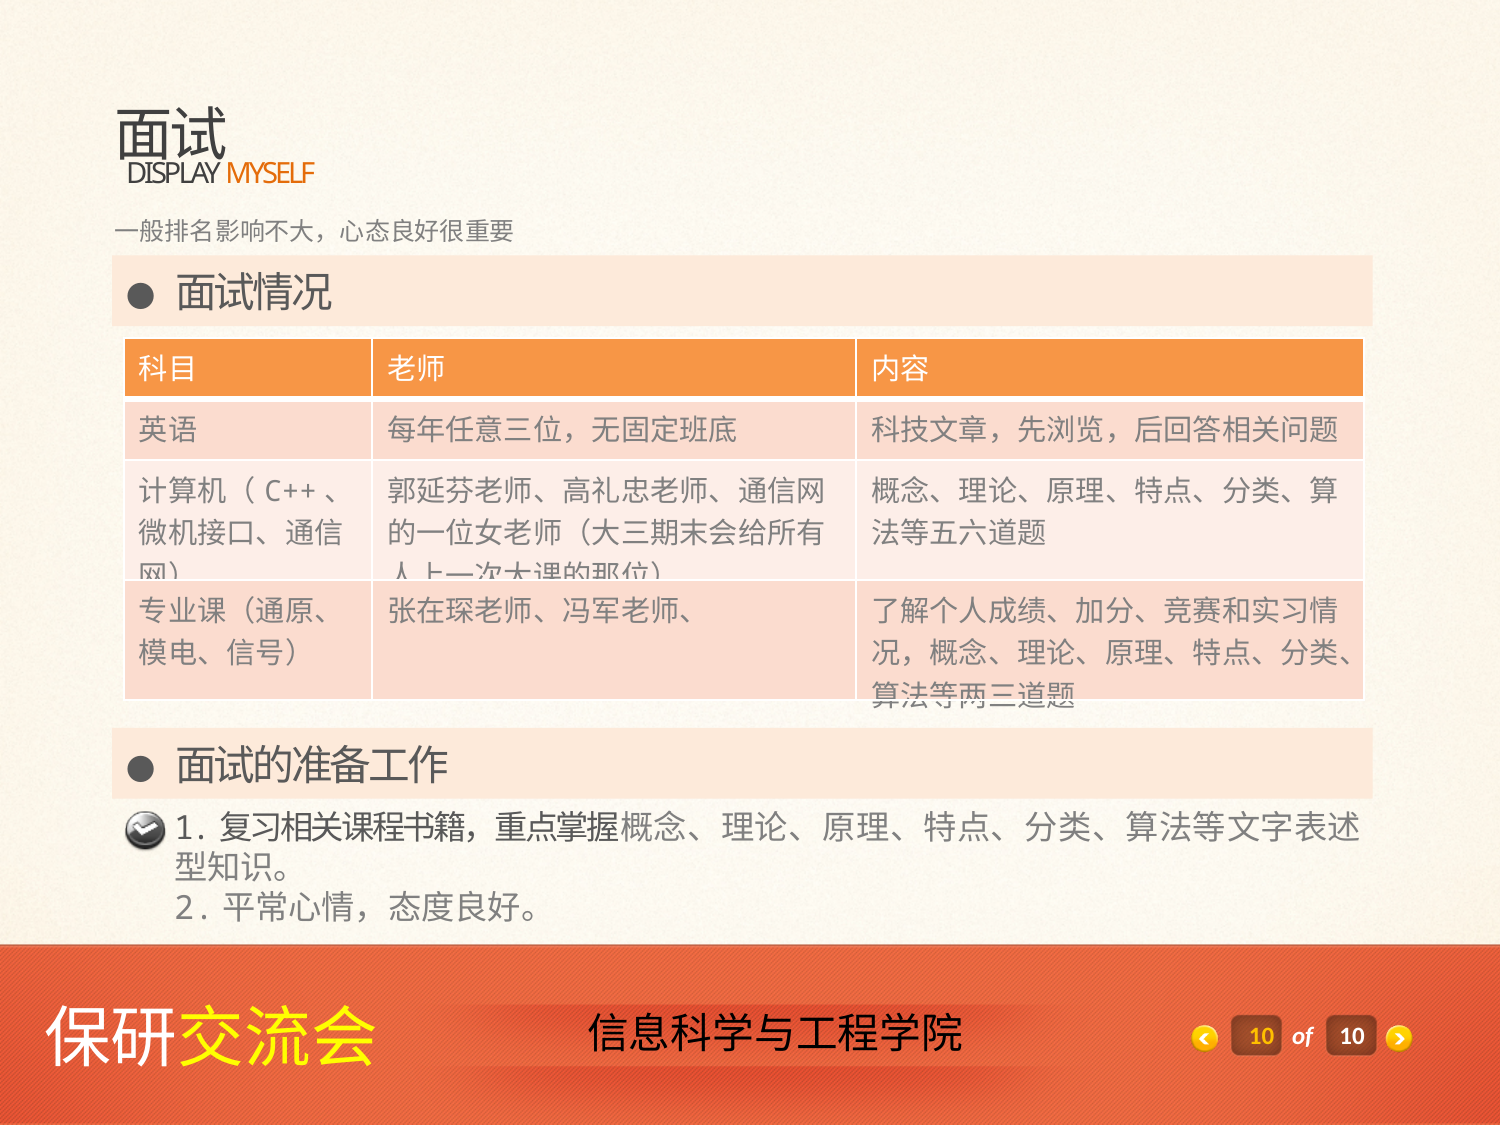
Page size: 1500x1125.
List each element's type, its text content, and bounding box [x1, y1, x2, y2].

picture [0, 0, 1500, 1125]
text_box 面试 [99, 90, 243, 175]
table_header 老师 [373, 339, 855, 396]
text_box of [1290, 1012, 1318, 1058]
table_cell 英语 [125, 402, 371, 459]
table_cell 科技文章，先浏览，后回答相关问题 [857, 402, 1363, 459]
text_box 保研交流会 [29, 987, 408, 1083]
table_cell 每年任意三位，无固定班底 [373, 402, 855, 459]
table_cell 张在琛老师、冯军老师、 [373, 581, 855, 699]
text_box 信息科学与工程学院 [525, 999, 987, 1065]
text_box 1.复习相关课程书籍，重点掌握概念、理论、原理、特点、分类、算法等文字表述型知识。 2.平常心情，态度良好。 [159, 798, 1376, 934]
table_header 内容 [857, 339, 1363, 396]
table_cell 专业课（通原、模电、信号） [125, 581, 371, 699]
text_box ● 面试情况 [110, 253, 1375, 328]
text_box DISPLAY MYSELF [112, 146, 329, 197]
table_cell 概念、理论、原理、特点、分类、算法等五六道题 [857, 461, 1363, 579]
table_header 科目 [125, 339, 371, 396]
table_cell 计算机（C++、微机接口、通信网） [125, 461, 371, 579]
text_box ● 面试的准备工作 [110, 726, 1375, 801]
text_box 一般排名影响不大，心态良好很重要 [100, 208, 1385, 253]
table_cell 了解个人成绩、加分、竞赛和实习情况，概念、理论、原理、特点、分类、算法等两三道题 [857, 581, 1363, 699]
table_cell 郭延芬老师、高礼忠老师、通信网的一位女老师（大三期末会给所有人上一次大课的那位） [373, 461, 855, 579]
